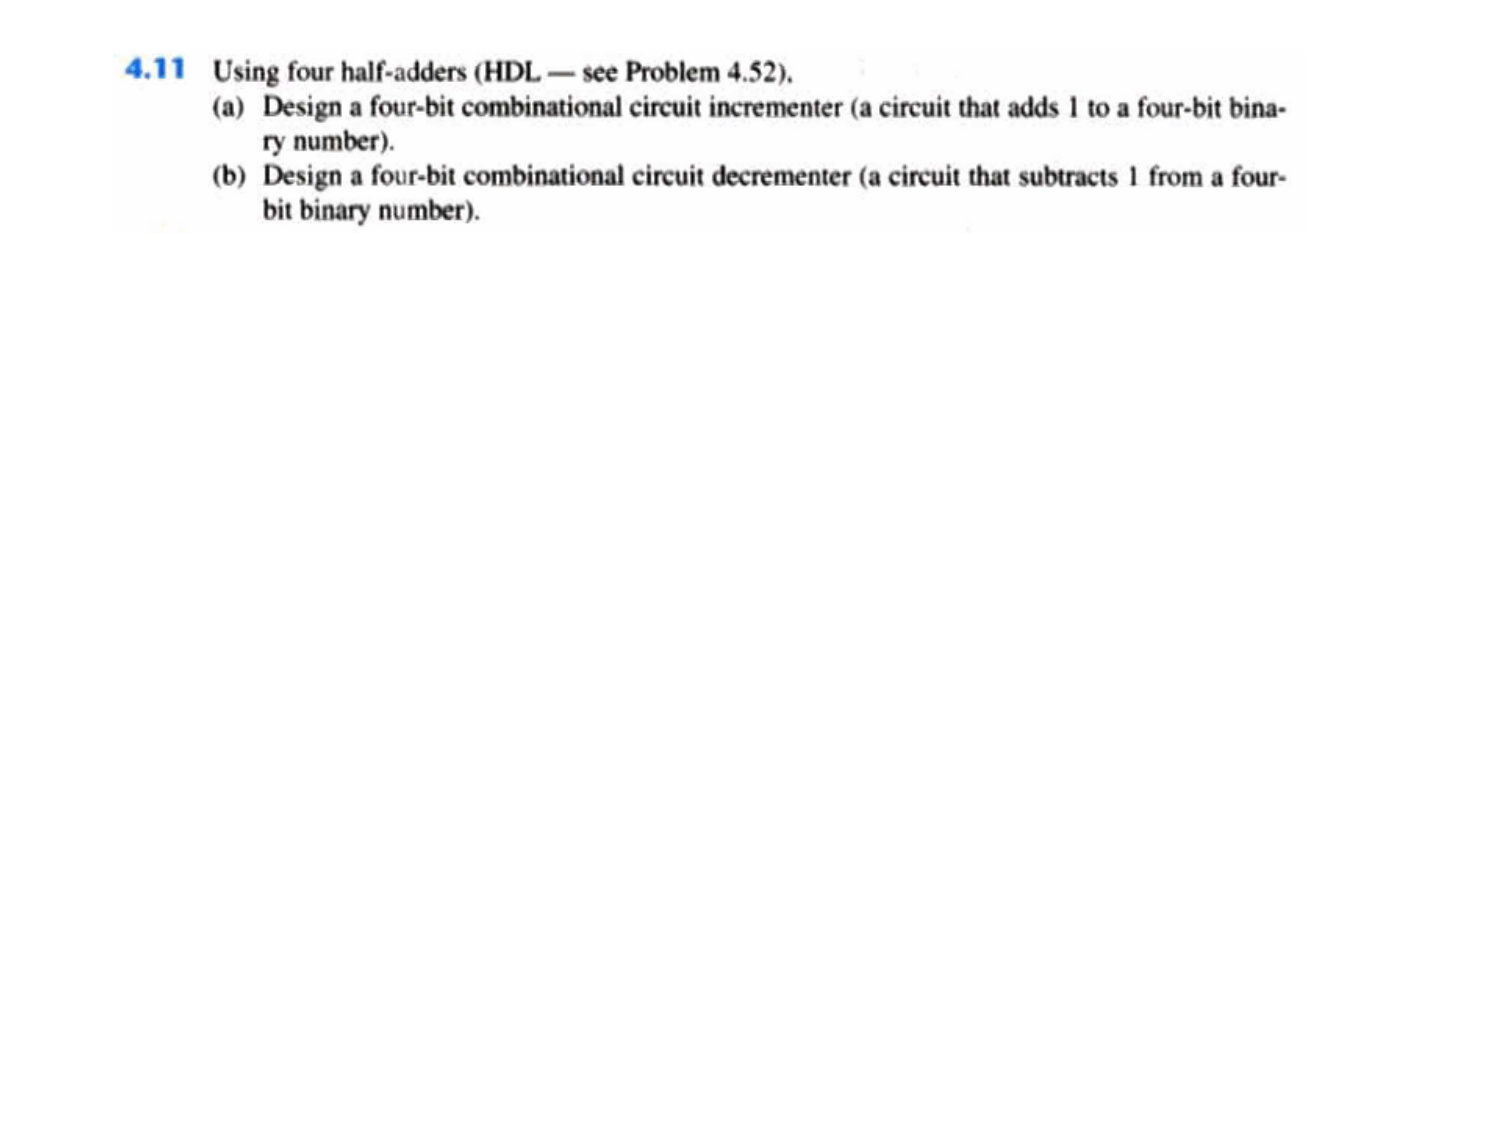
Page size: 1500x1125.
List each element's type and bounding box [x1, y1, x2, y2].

picture [112, 49, 1305, 234]
